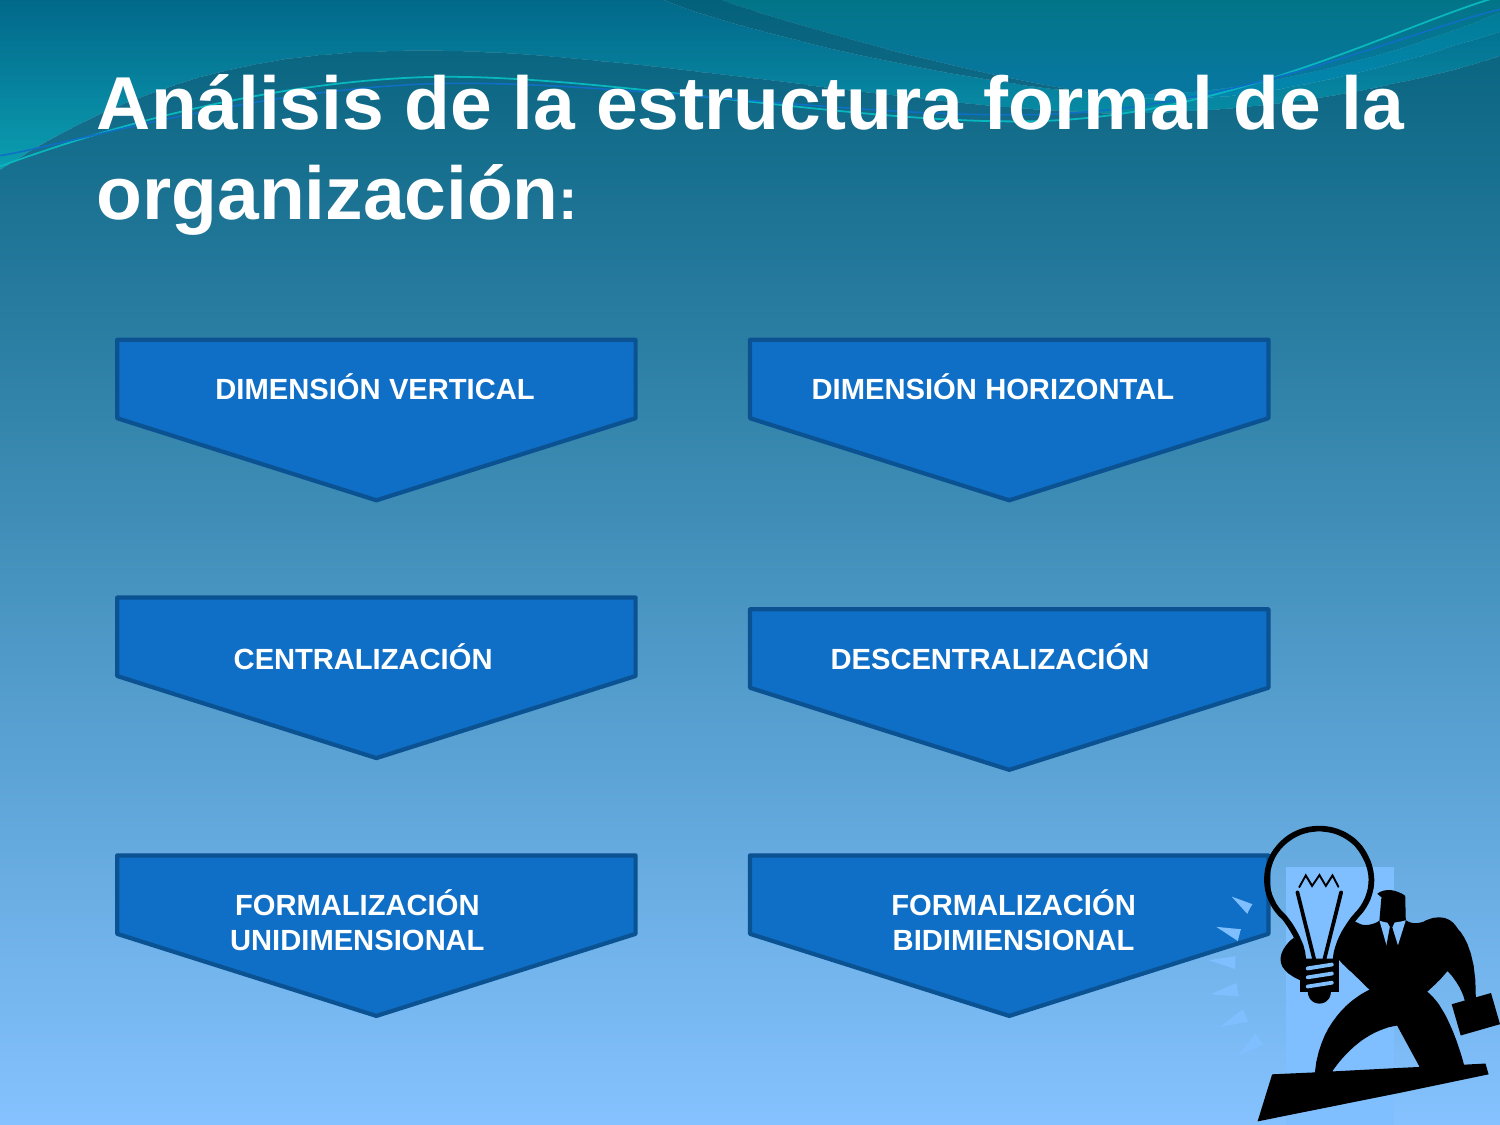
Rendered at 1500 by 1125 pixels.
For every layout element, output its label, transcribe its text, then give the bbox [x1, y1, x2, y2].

text_box [747, 607, 1271, 772]
text_box [115, 853, 638, 960]
text_box CENTRALIZACIÓN [152, 632, 575, 683]
picture [1208, 825, 1500, 1125]
text_box [838, 964, 1181, 1018]
text_box DIMENSIÓN HORIZONTAL [796, 363, 1207, 413]
text_box FORMALIZACIÓN BIDIMIENSIONAL [785, 878, 1202, 964]
text_box FORMALIZACIÓN UNIDIMENSIONAL [152, 878, 563, 964]
text_box DESCENTRALIZACIÓN [785, 632, 1196, 683]
text_box [205, 964, 548, 1018]
text_box [115, 337, 638, 503]
text_box DIMENSIÓN VERTICAL [152, 363, 598, 413]
text_box [747, 337, 1271, 503]
text_box [115, 595, 638, 761]
text_box [747, 853, 1202, 948]
text_box Análisis de la estructura formal de la organización: [82, 46, 1454, 242]
